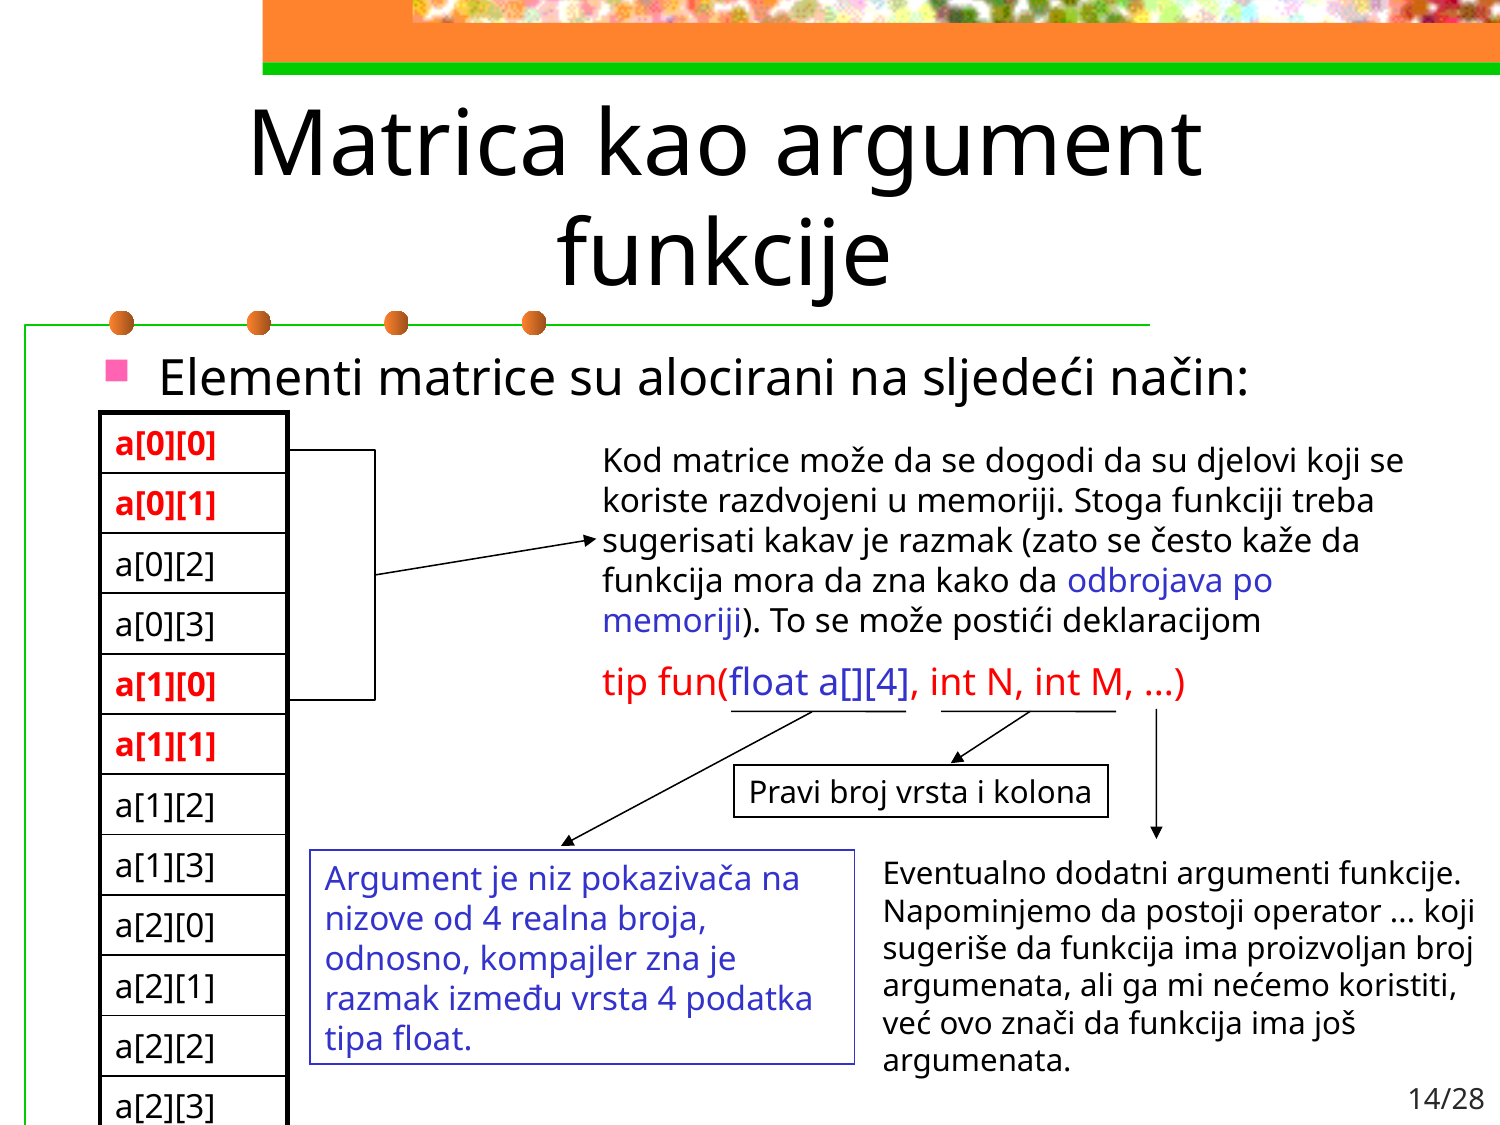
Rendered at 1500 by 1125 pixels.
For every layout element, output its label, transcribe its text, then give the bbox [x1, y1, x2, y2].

title Matrica kao argument funkcije [87, 99, 1363, 288]
table_cell a[2][2] [102, 1016, 285, 1075]
table_cell a[1][2] [102, 775, 285, 834]
text_box [374, 534, 587, 576]
text_box Eventualno dodatni argumenti funkcije. Napominjemo da postoji operator ... koji sugeriše da funkcija ima proizvoljan broj argumenata, ali ga mi nećemo koristiti, već ovo znači da funkcija ima još argumenata. [867, 845, 1500, 1086]
table_cell a[2][0] [102, 896, 285, 954]
text_box Pravi broj vrsta i kolona [733, 764, 1108, 817]
table_cell a[0][3] [102, 594, 285, 653]
text_box Argument je niz pokazivača na nizove od 4 realna broja, odnosno, kompajler zna je razmak između vrsta 4 podatka tipa float. [309, 849, 855, 1065]
table_cell a[1][3] [102, 835, 285, 894]
table_cell a[2][1] [102, 956, 285, 1015]
picture [412, 0, 1500, 23]
text_box Kod matrice može da se dogodi da su djelovi koji se koriste razdvojeni u memoriji. Stoga funkciji treba sugerisati kakav je razmak (zato se često kaže da funkcija mora da zna kako da odbrojava po memoriji). To se može postići deklaracijom tip fun(float a[][4], int N, int M, ...) [587, 431, 1447, 710]
list Elementi matrice su alocirani na sljedeći način: [87, 338, 1363, 426]
table_cell a[1][1] [102, 715, 285, 773]
text_box [287, 450, 375, 700]
table_cell a[0][2] [102, 534, 285, 592]
text_box [1150, 708, 1163, 839]
table_header a[0][0] [102, 415, 285, 472]
table_cell a[0][1] [102, 474, 285, 532]
text_box [950, 711, 1031, 764]
table_cell a[1][0] [102, 655, 285, 713]
table_cell a[2][3] [102, 1077, 285, 1125]
text_box 14/28 [1374, 1072, 1500, 1123]
text_box [560, 711, 812, 846]
